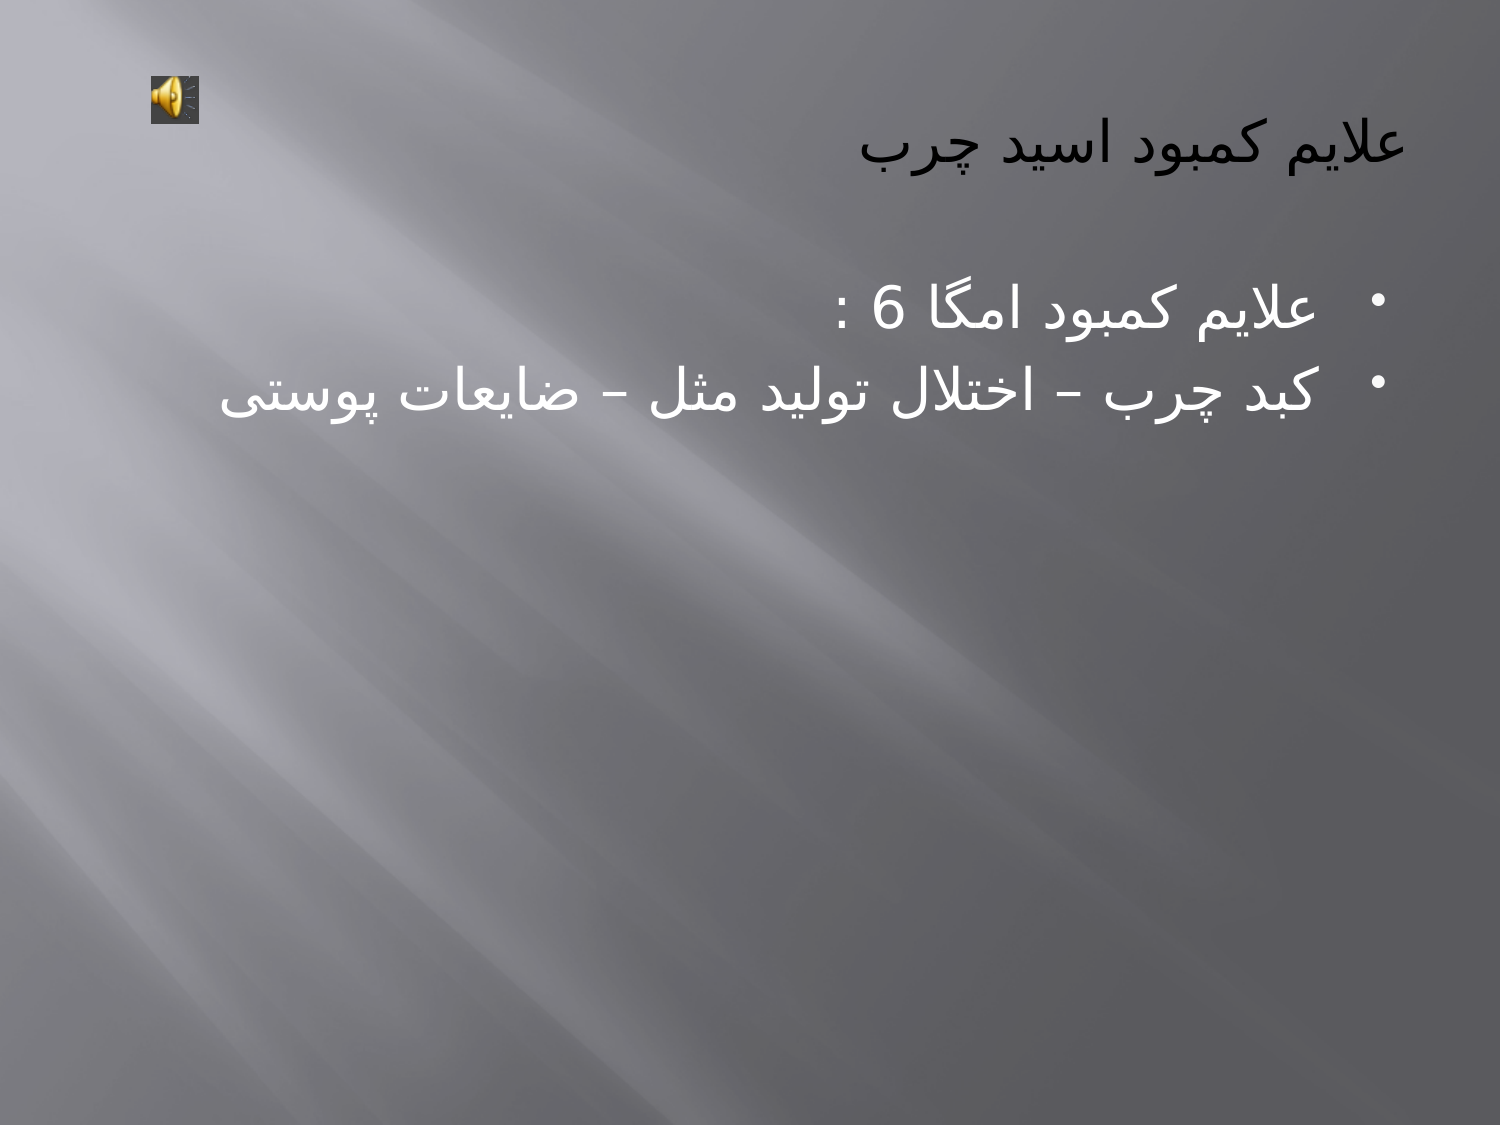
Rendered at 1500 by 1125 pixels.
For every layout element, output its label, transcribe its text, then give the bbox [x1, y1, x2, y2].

picture [149, 74, 201, 126]
title علایم کمبود اسید چرب [75, 45, 1425, 233]
list علایم کمبود امگا 6 : کبد چرب – اختلال تولید مثل – ضایعات پوستی [75, 262, 1425, 1035]
